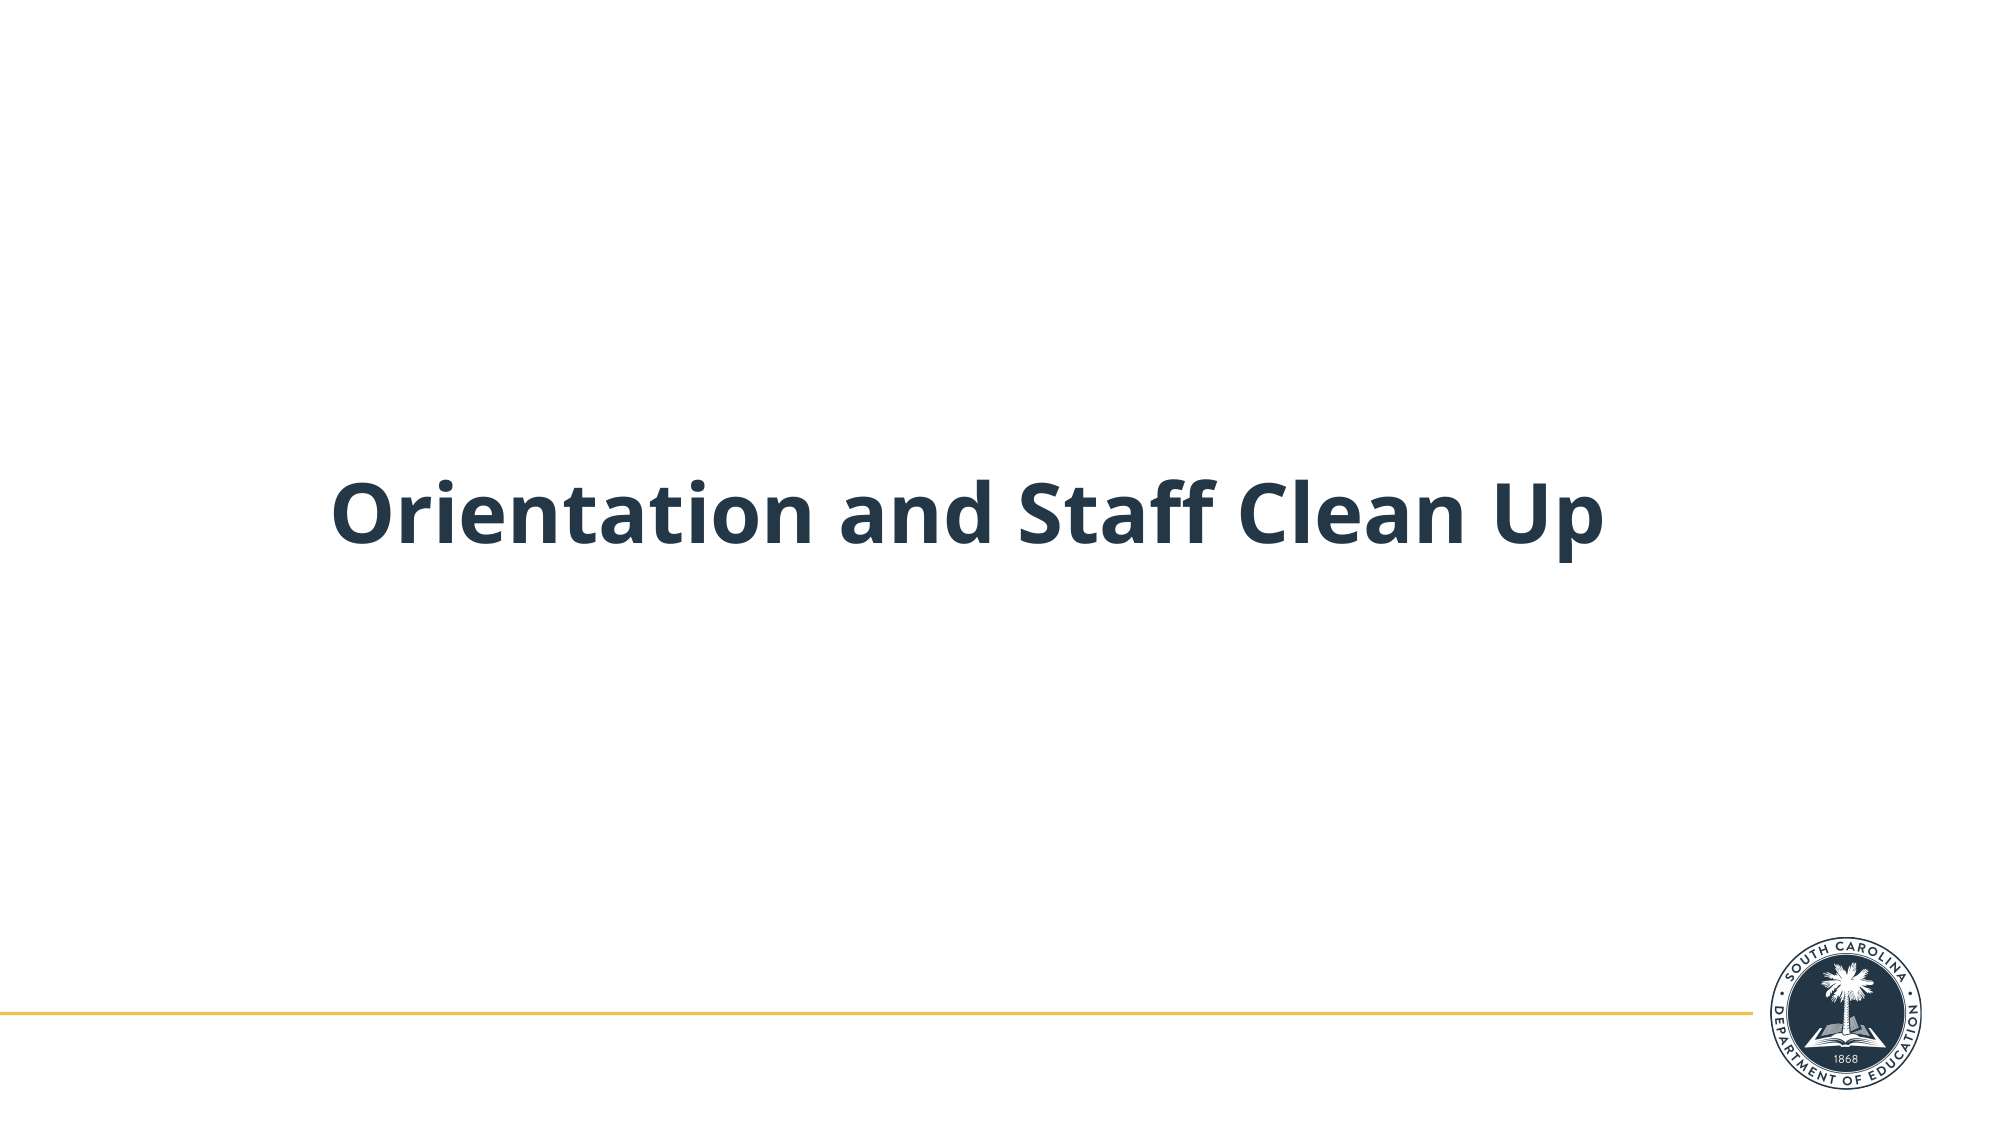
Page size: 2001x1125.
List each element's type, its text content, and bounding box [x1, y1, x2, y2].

text_box [1770, 937, 1922, 1090]
title Orientation and Staff Clean Up [183, 490, 1753, 679]
